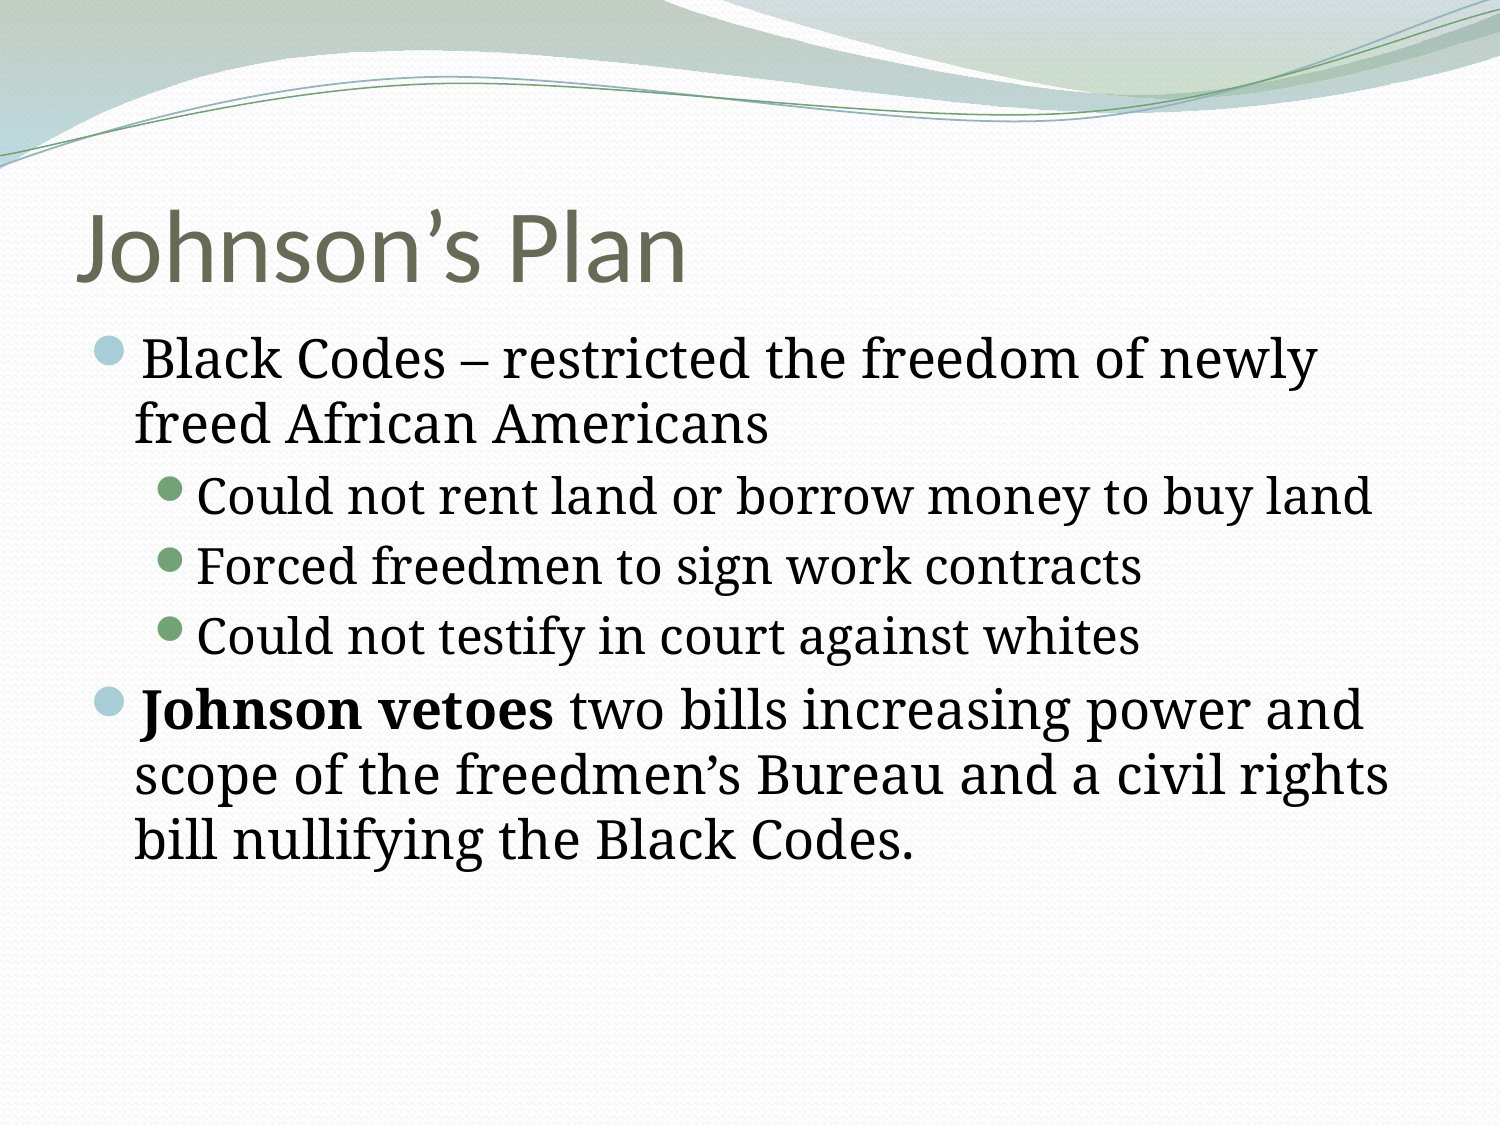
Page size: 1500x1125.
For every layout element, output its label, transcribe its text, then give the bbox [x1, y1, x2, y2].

title Johnson’s Plan [75, 115, 1425, 303]
list Black Codes – restricted the freedom of newly freed African Americans Could not rent land or borrow money to buy land Forced freedmen to sign work contracts Could not testify in court against whites Johnson vetoes two bills increasing power and scope of the freedmen’s Bureau and a civil rights bill nullifying the Black Codes. [75, 317, 1425, 1038]
